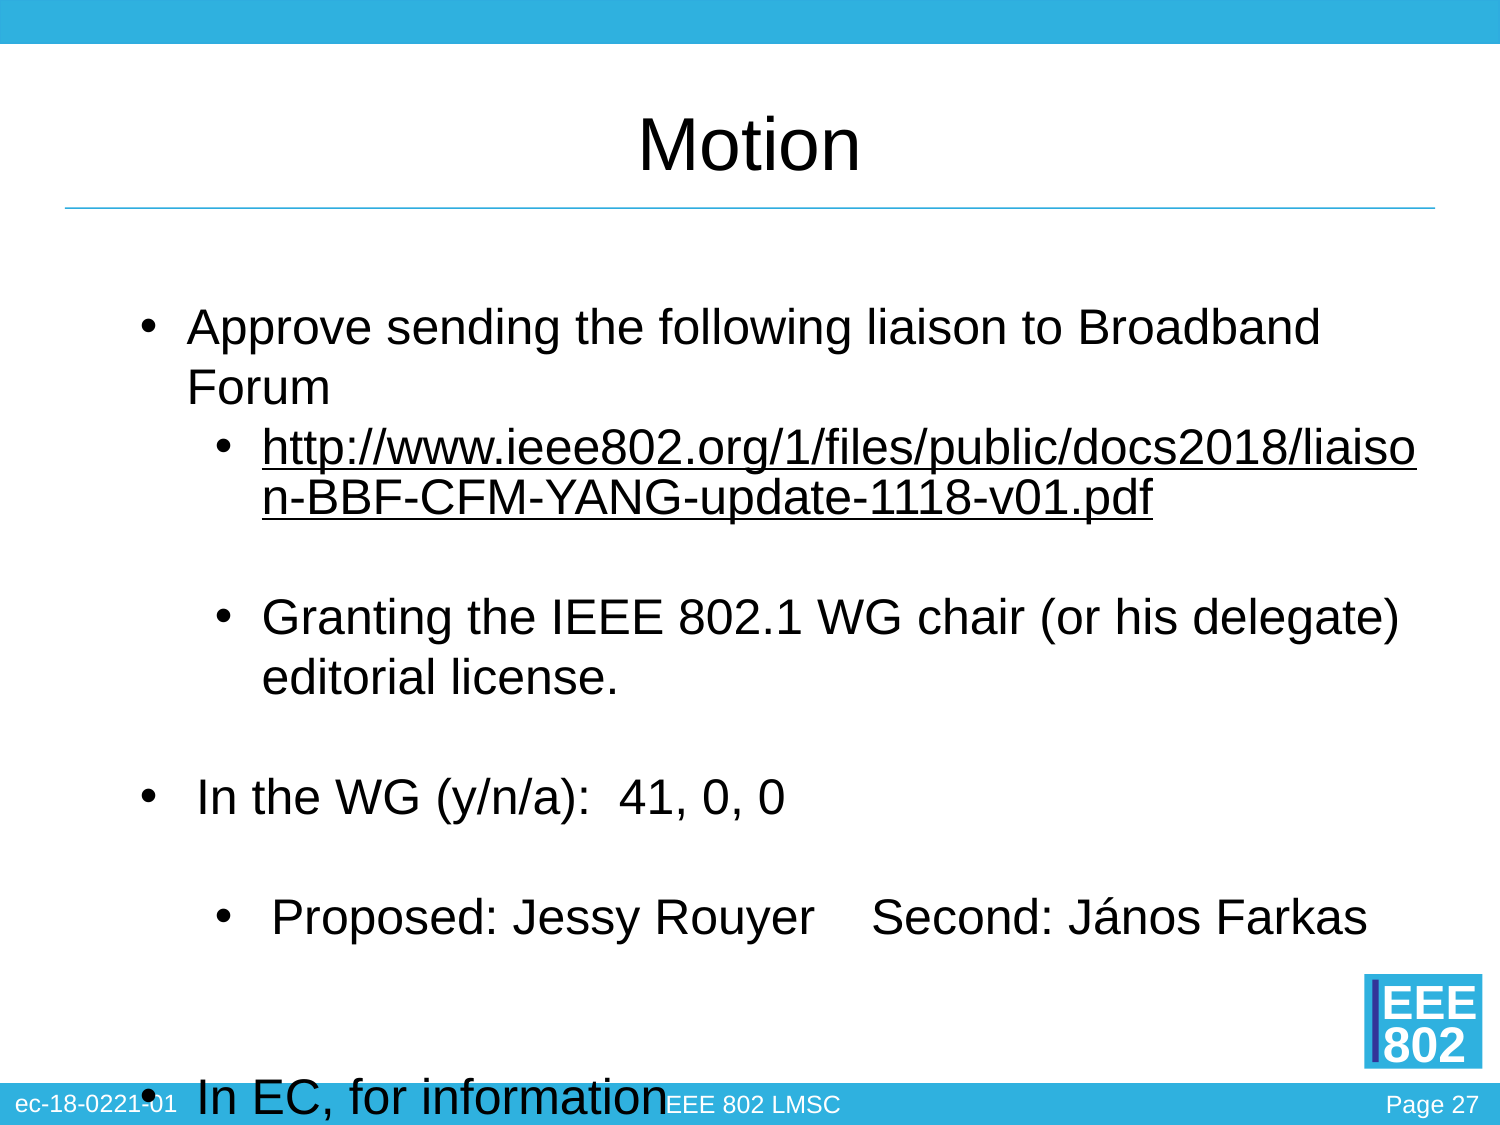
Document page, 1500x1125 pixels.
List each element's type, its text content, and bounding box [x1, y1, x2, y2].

title Motion [75, 75, 1425, 205]
text_box Approve sending the following liaison to Broadband Forum http://www.ieee802.org/1/files/public/docs2018/liaison-BBF-CFM-YANG-update-1118-v01.pdf Granting the IEEE 802.1 WG chair (or his delegate) editorial license. In the WG (y/n/a): 41, 0, 0 Proposed: Jessy Rouyer Second: János Farkas In EC, for information [125, 287, 1450, 1083]
